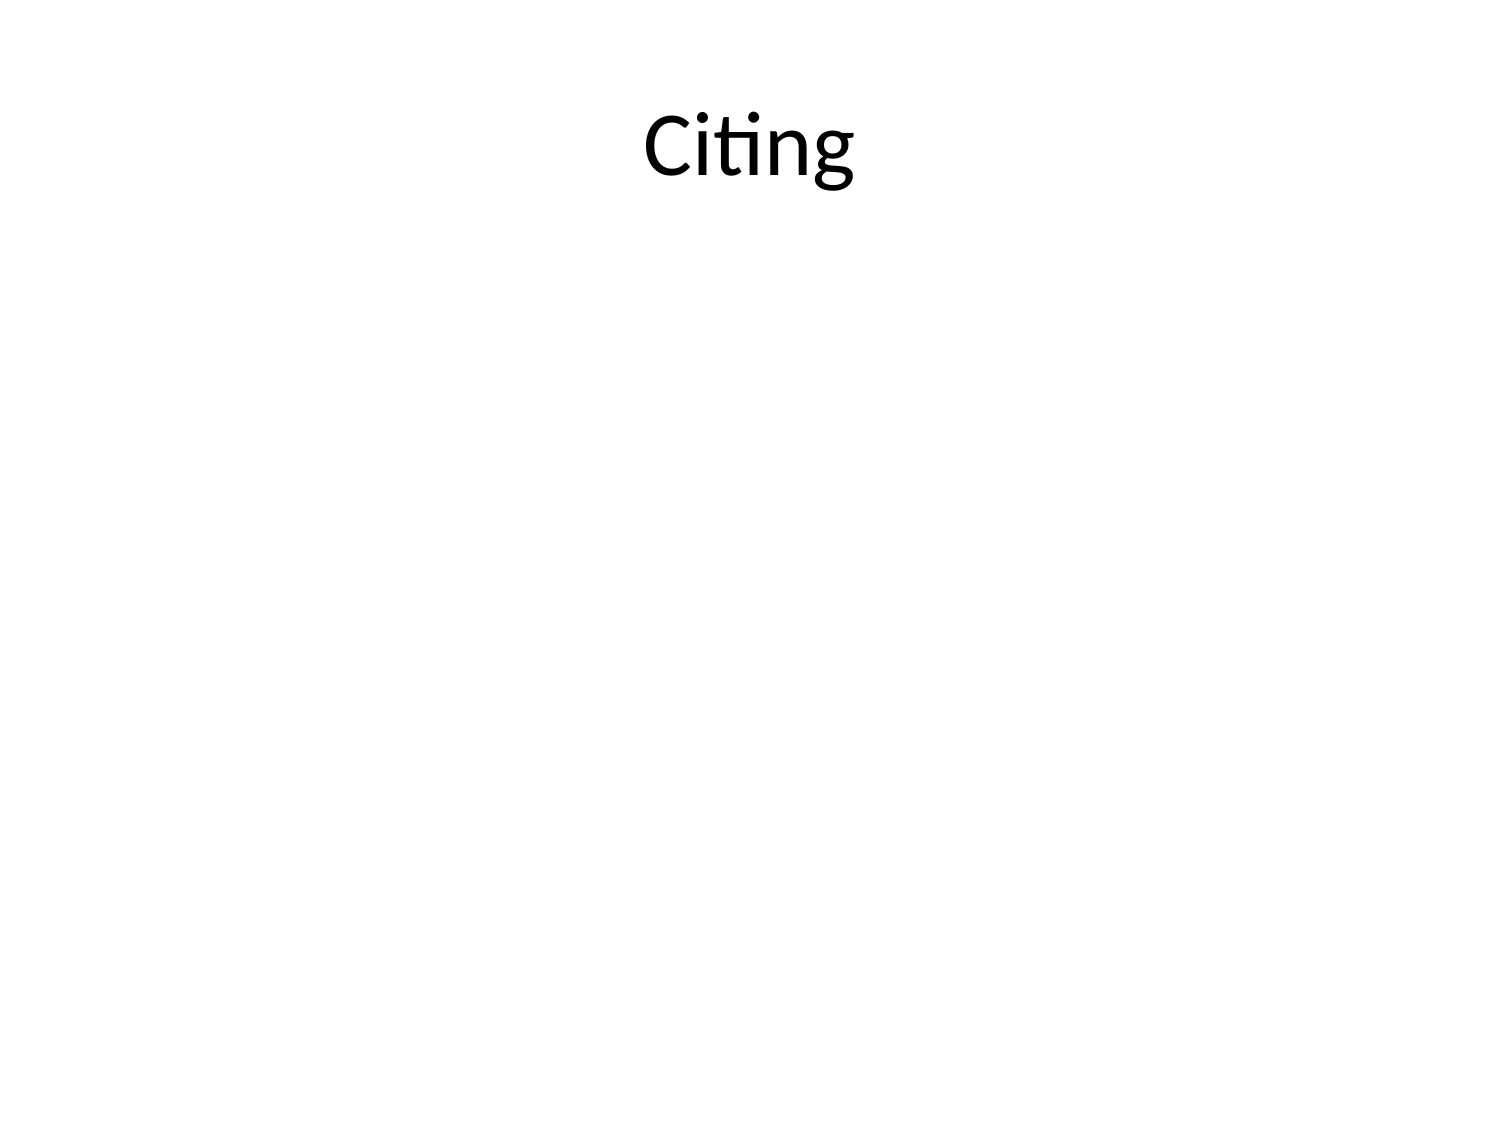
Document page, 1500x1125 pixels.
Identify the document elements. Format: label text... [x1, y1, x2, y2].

title Citing [75, 45, 1425, 233]
